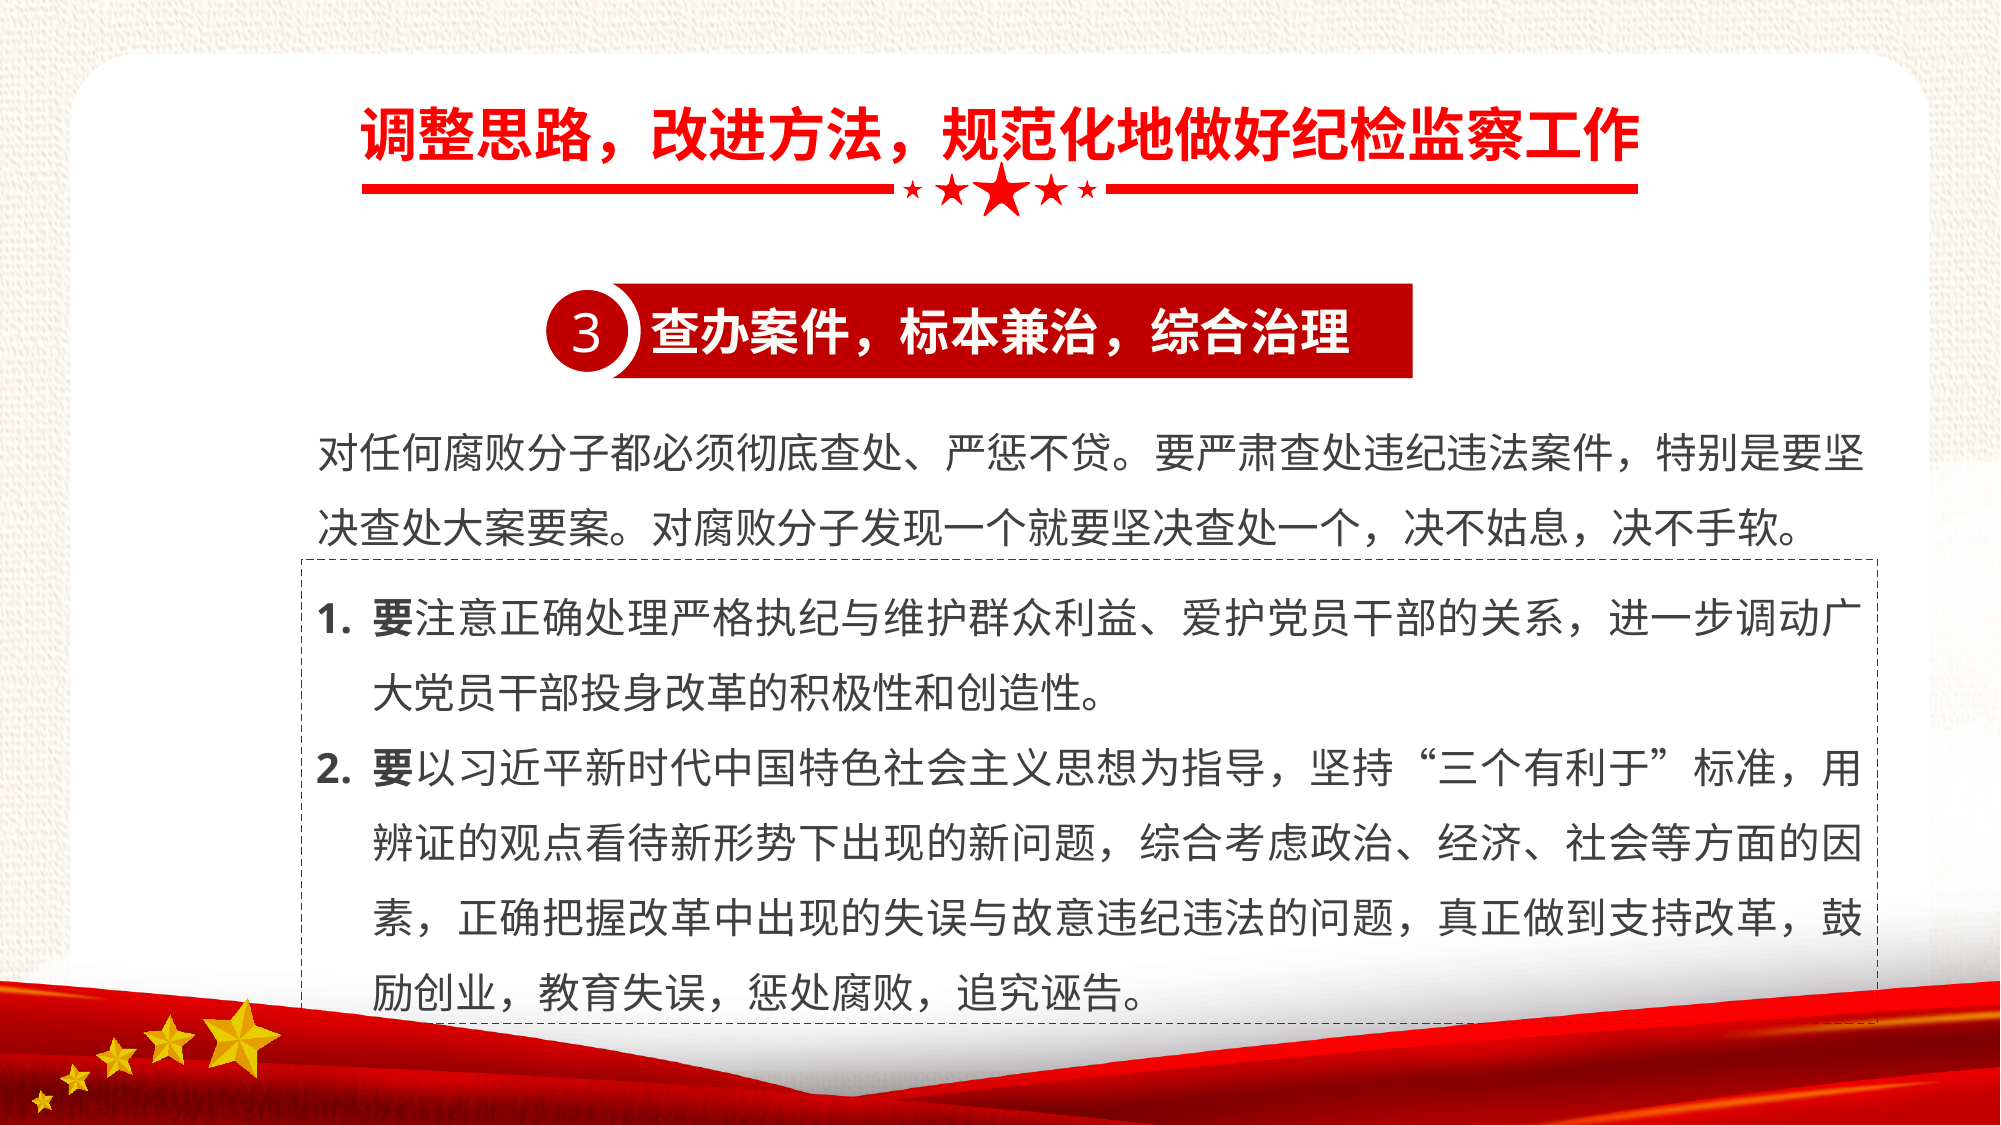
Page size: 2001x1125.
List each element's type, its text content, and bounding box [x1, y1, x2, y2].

picture [0, 0, 2000, 1125]
text_box 查办案件，标本兼治，综合治理 [591, 283, 1413, 379]
text_box 3 [539, 283, 635, 379]
text_box 对任何腐败分子都必须彻底查处、严惩不贷。要严肃查处违纪违法案件，特别是要坚决查处大案要案。对腐败分子发现一个就要坚决查处一个，决不姑息，决不手软。 [302, 394, 1880, 559]
text_box 要注意正确处理严格执纪与维护群众利益、爱护党员干部的关系，进一步调动广大党员干部投身改革的积极性和创造性。 要以习近平新时代中国特色社会主义思想为指导，坚持“三个有利于”标准，用辨证的观点看待新形势下出现的新问题，综合考虑政治、经济、社会等方面的因素，正确把握改革中出现的失误与故意违纪违法的问题，真正做到支持改革，鼓励创业，教育失误，惩处腐败，追究诬告。 [301, 559, 1878, 1024]
